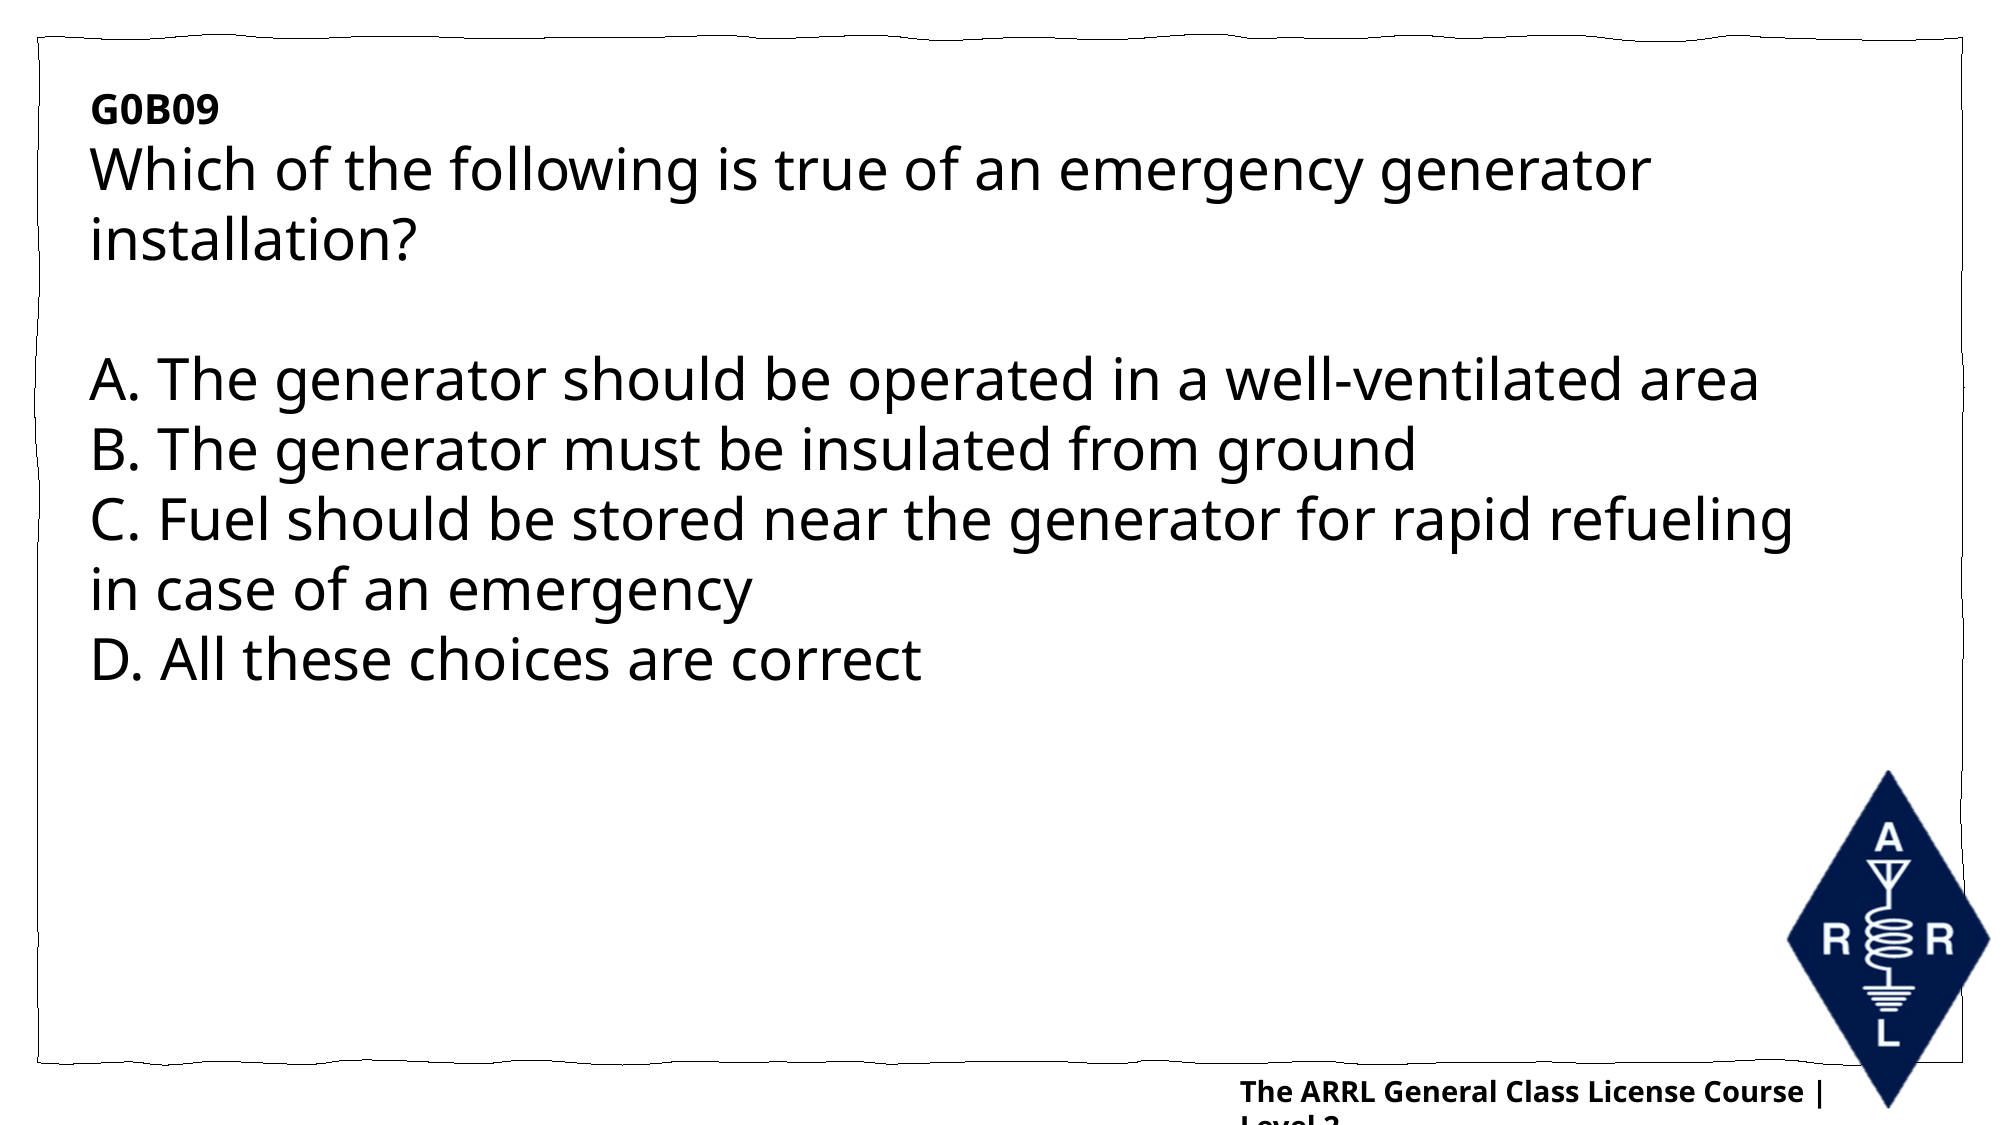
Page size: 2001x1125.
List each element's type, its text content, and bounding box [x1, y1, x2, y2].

text_box G0B09 Which of the following is true of an emergency generator installation? A. The generator should be operated in a well-ventilated area B. The generator must be insulated from ground C. Fuel should be stored near the generator for rapid refueling in case of an emergency D. All these choices are correct [75, 75, 1850, 700]
picture [1773, 752, 1999, 1125]
